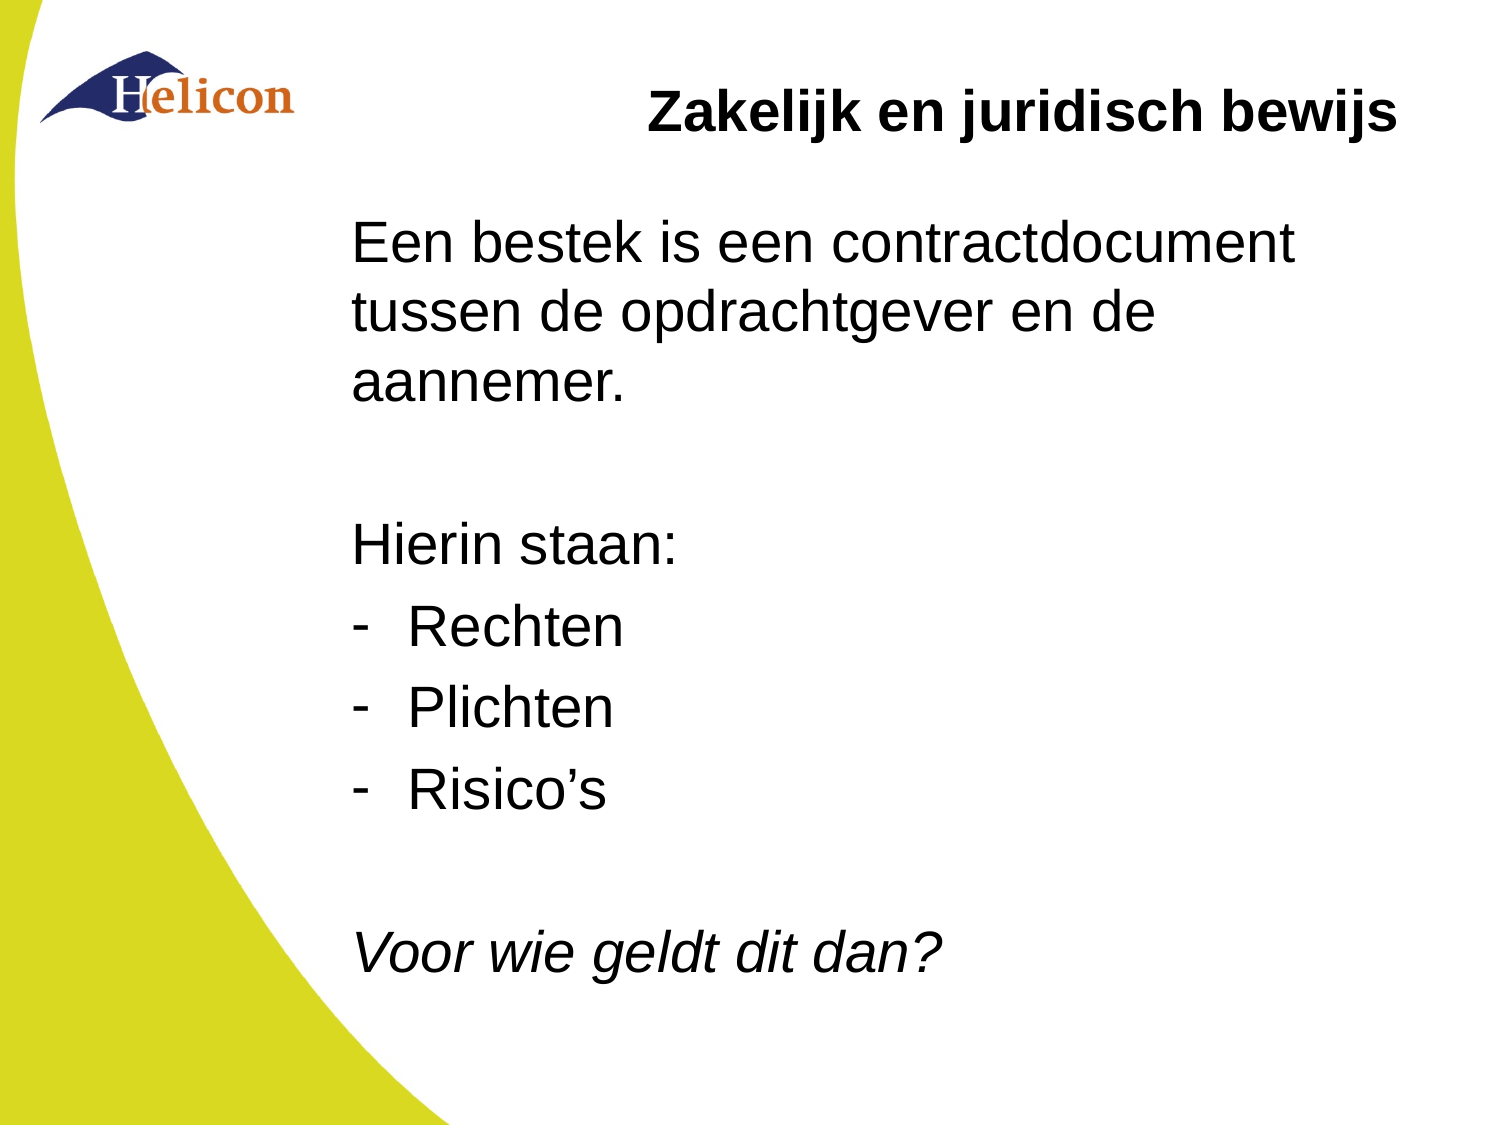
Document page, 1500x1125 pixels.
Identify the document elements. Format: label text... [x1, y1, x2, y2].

picture [0, 0, 1500, 1125]
title Zakelijk en juridisch bewijs [324, 54, 1415, 161]
list Een bestek is een contractdocument tussen de opdrachtgever en de aannemer. Hierin staan: Rechten Plichten Risico’s Voor wie geldt dit dan? [336, 196, 1425, 1005]
